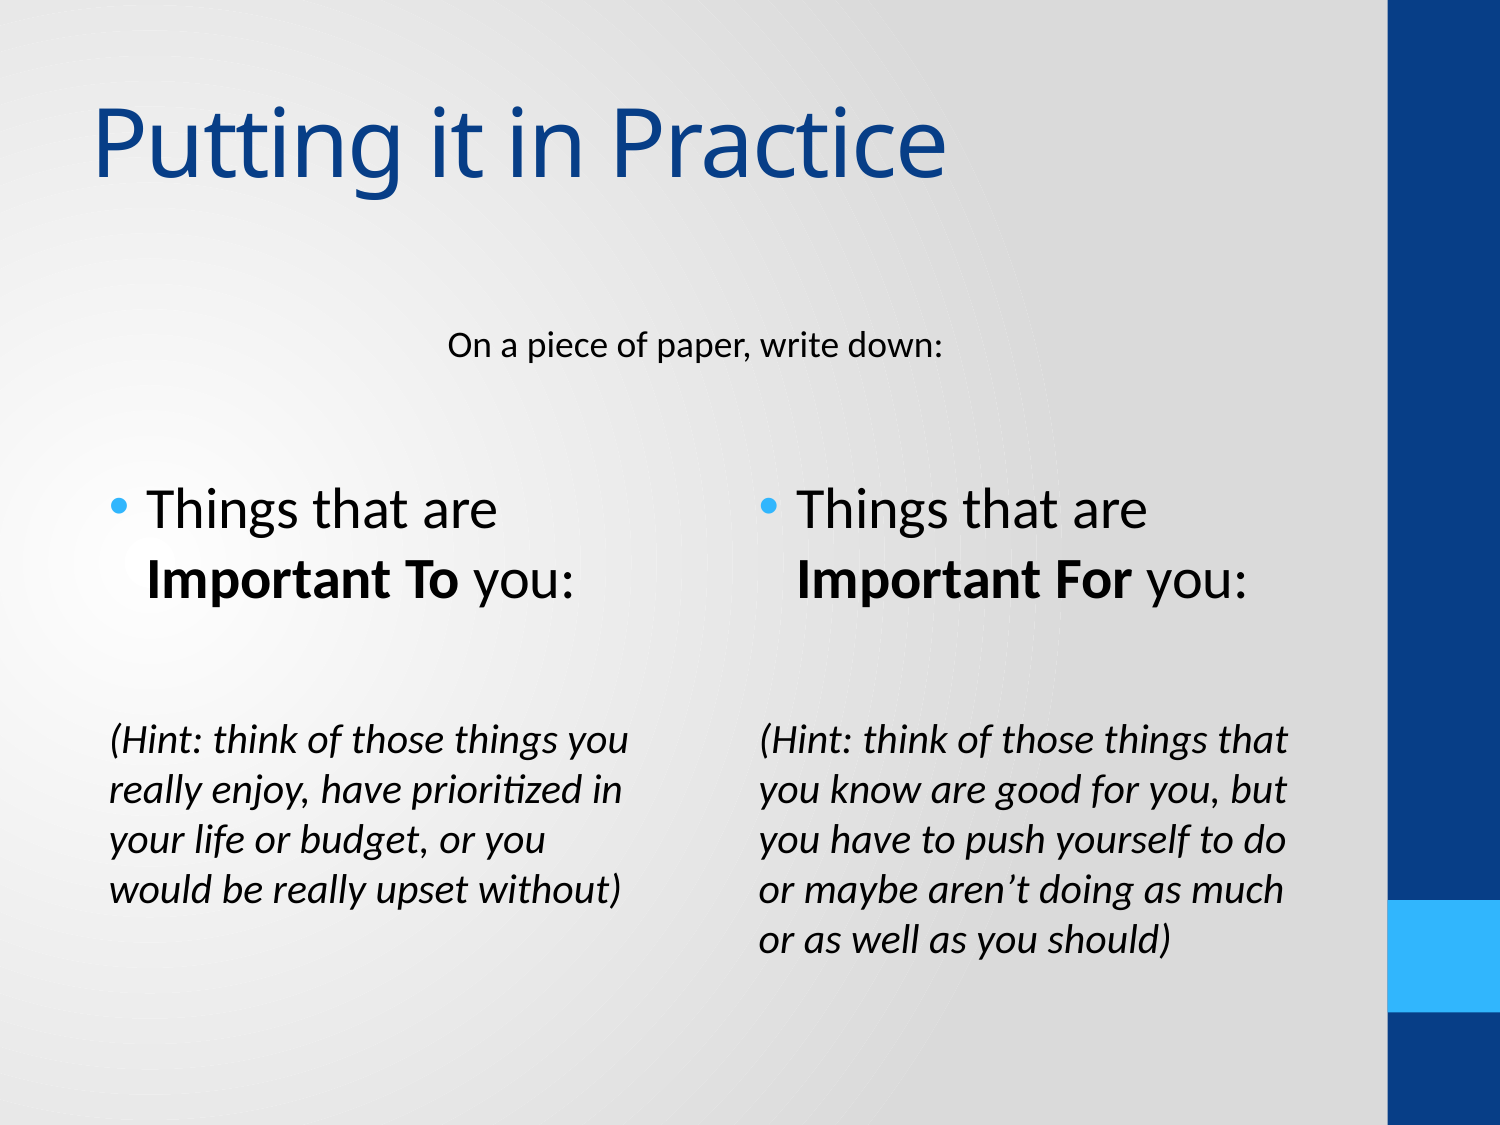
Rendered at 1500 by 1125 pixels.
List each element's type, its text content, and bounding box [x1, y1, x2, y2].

text_box On a piece of paper, write down: [112, 312, 1288, 373]
title Putting it in Practice [75, 45, 1325, 233]
list Things that are Important For you: (Hint: think of those things that you know are good for you, but you have to push yourself to do or maybe aren’t doing as much or as well as you should) [725, 462, 1325, 1005]
list Things that are Important To you: (Hint: think of those things you really enjoy, have prioritized in your life or budget, or you would be really upset without) [75, 462, 675, 1005]
